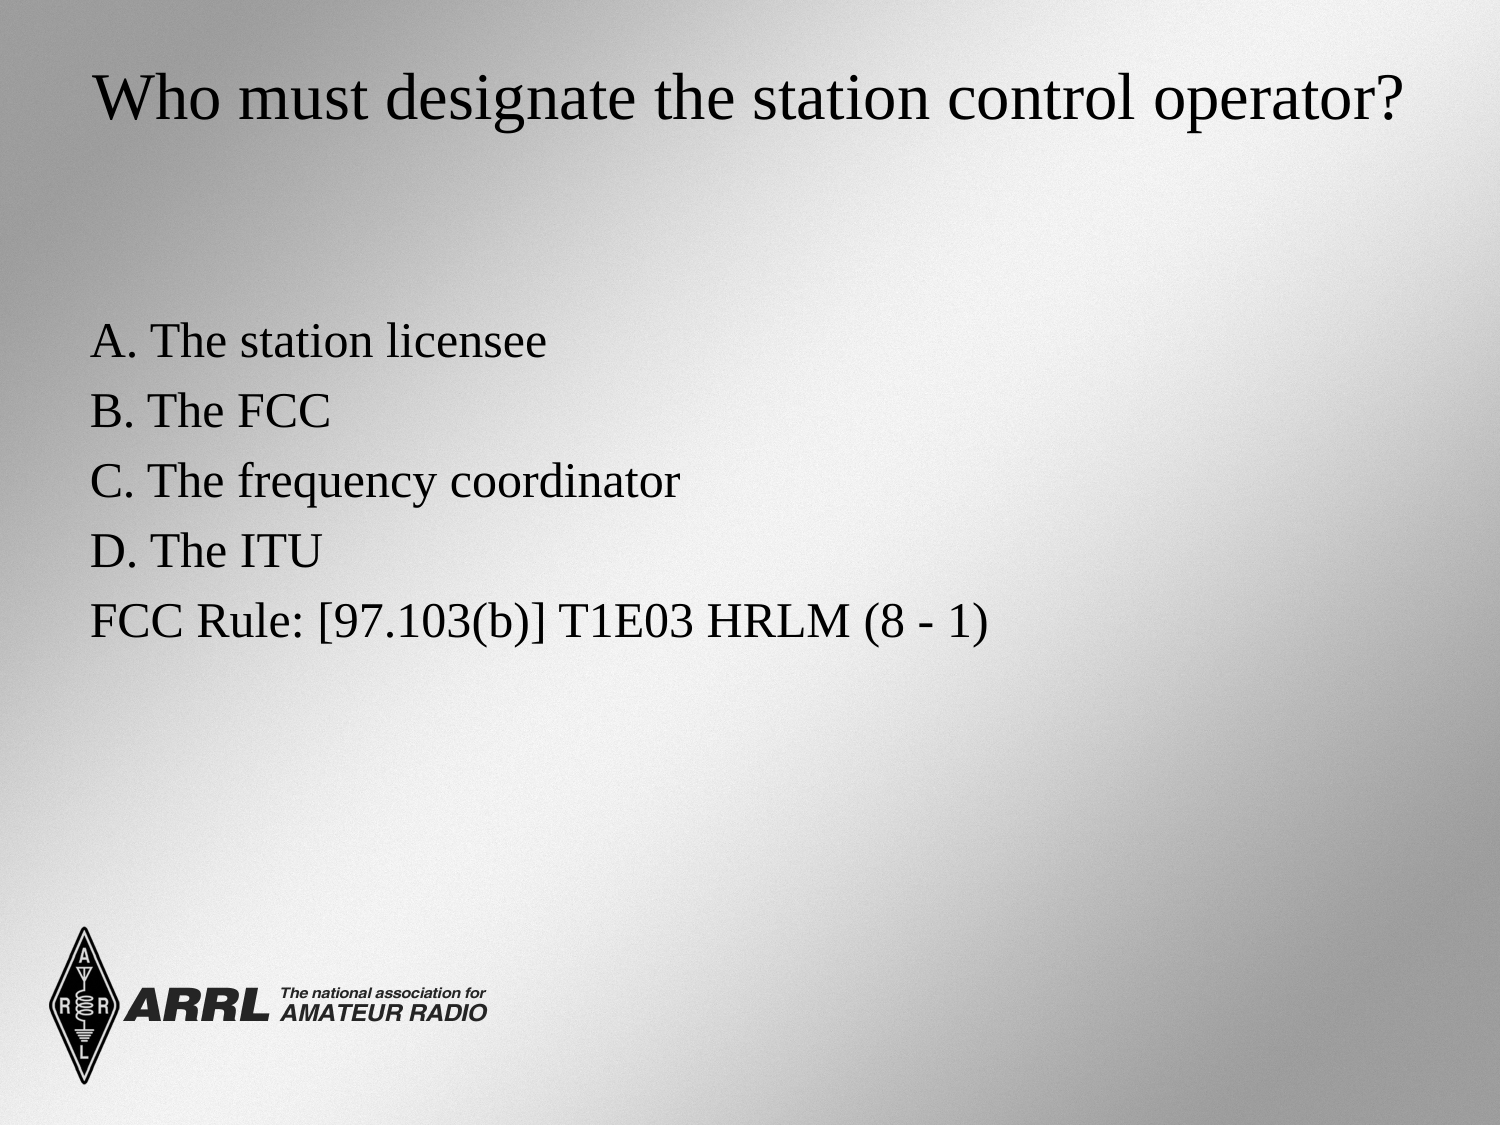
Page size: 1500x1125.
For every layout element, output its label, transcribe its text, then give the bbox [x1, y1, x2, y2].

list A. The station licensee B. The FCC C. The frequency coordinator D. The ITU FCC Rule: [97.103(b)] T1E03 HRLM (8 - 1) [75, 299, 1425, 1005]
picture [0, 0, 1500, 1125]
title Who must designate the station control operator? [75, 45, 1425, 233]
